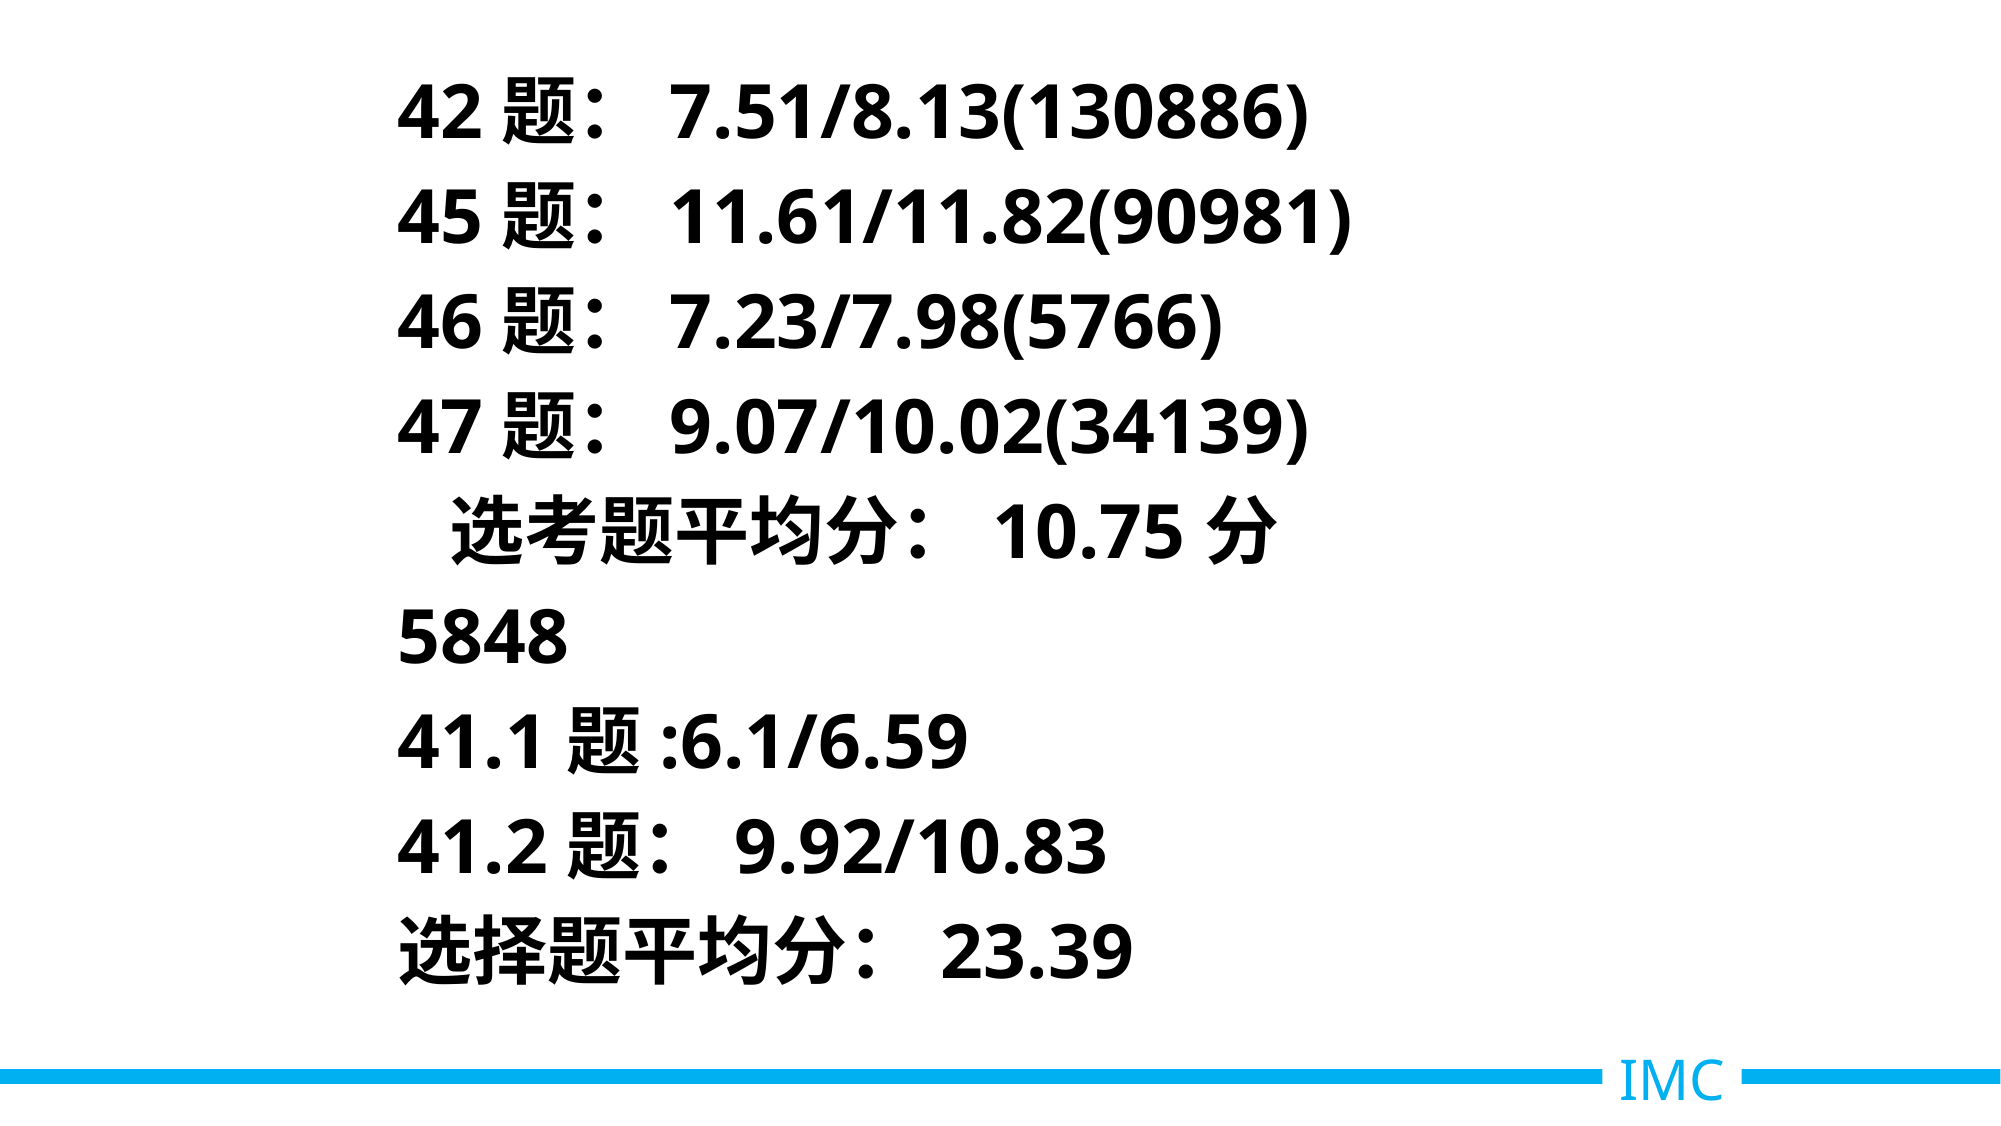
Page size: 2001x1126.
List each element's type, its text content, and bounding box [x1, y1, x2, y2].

list 42题：7.51/8.13(130886) 45题：11.61/11.82(90981) 46题：7.23/7.98(5766) 47题：9.07/10.02(34139) 选考题平均分：10.75分 5848 41.1题:6.1/6.59 41.2题：9.92/10.83 选择题平均分：23.39 [380, 54, 1893, 846]
